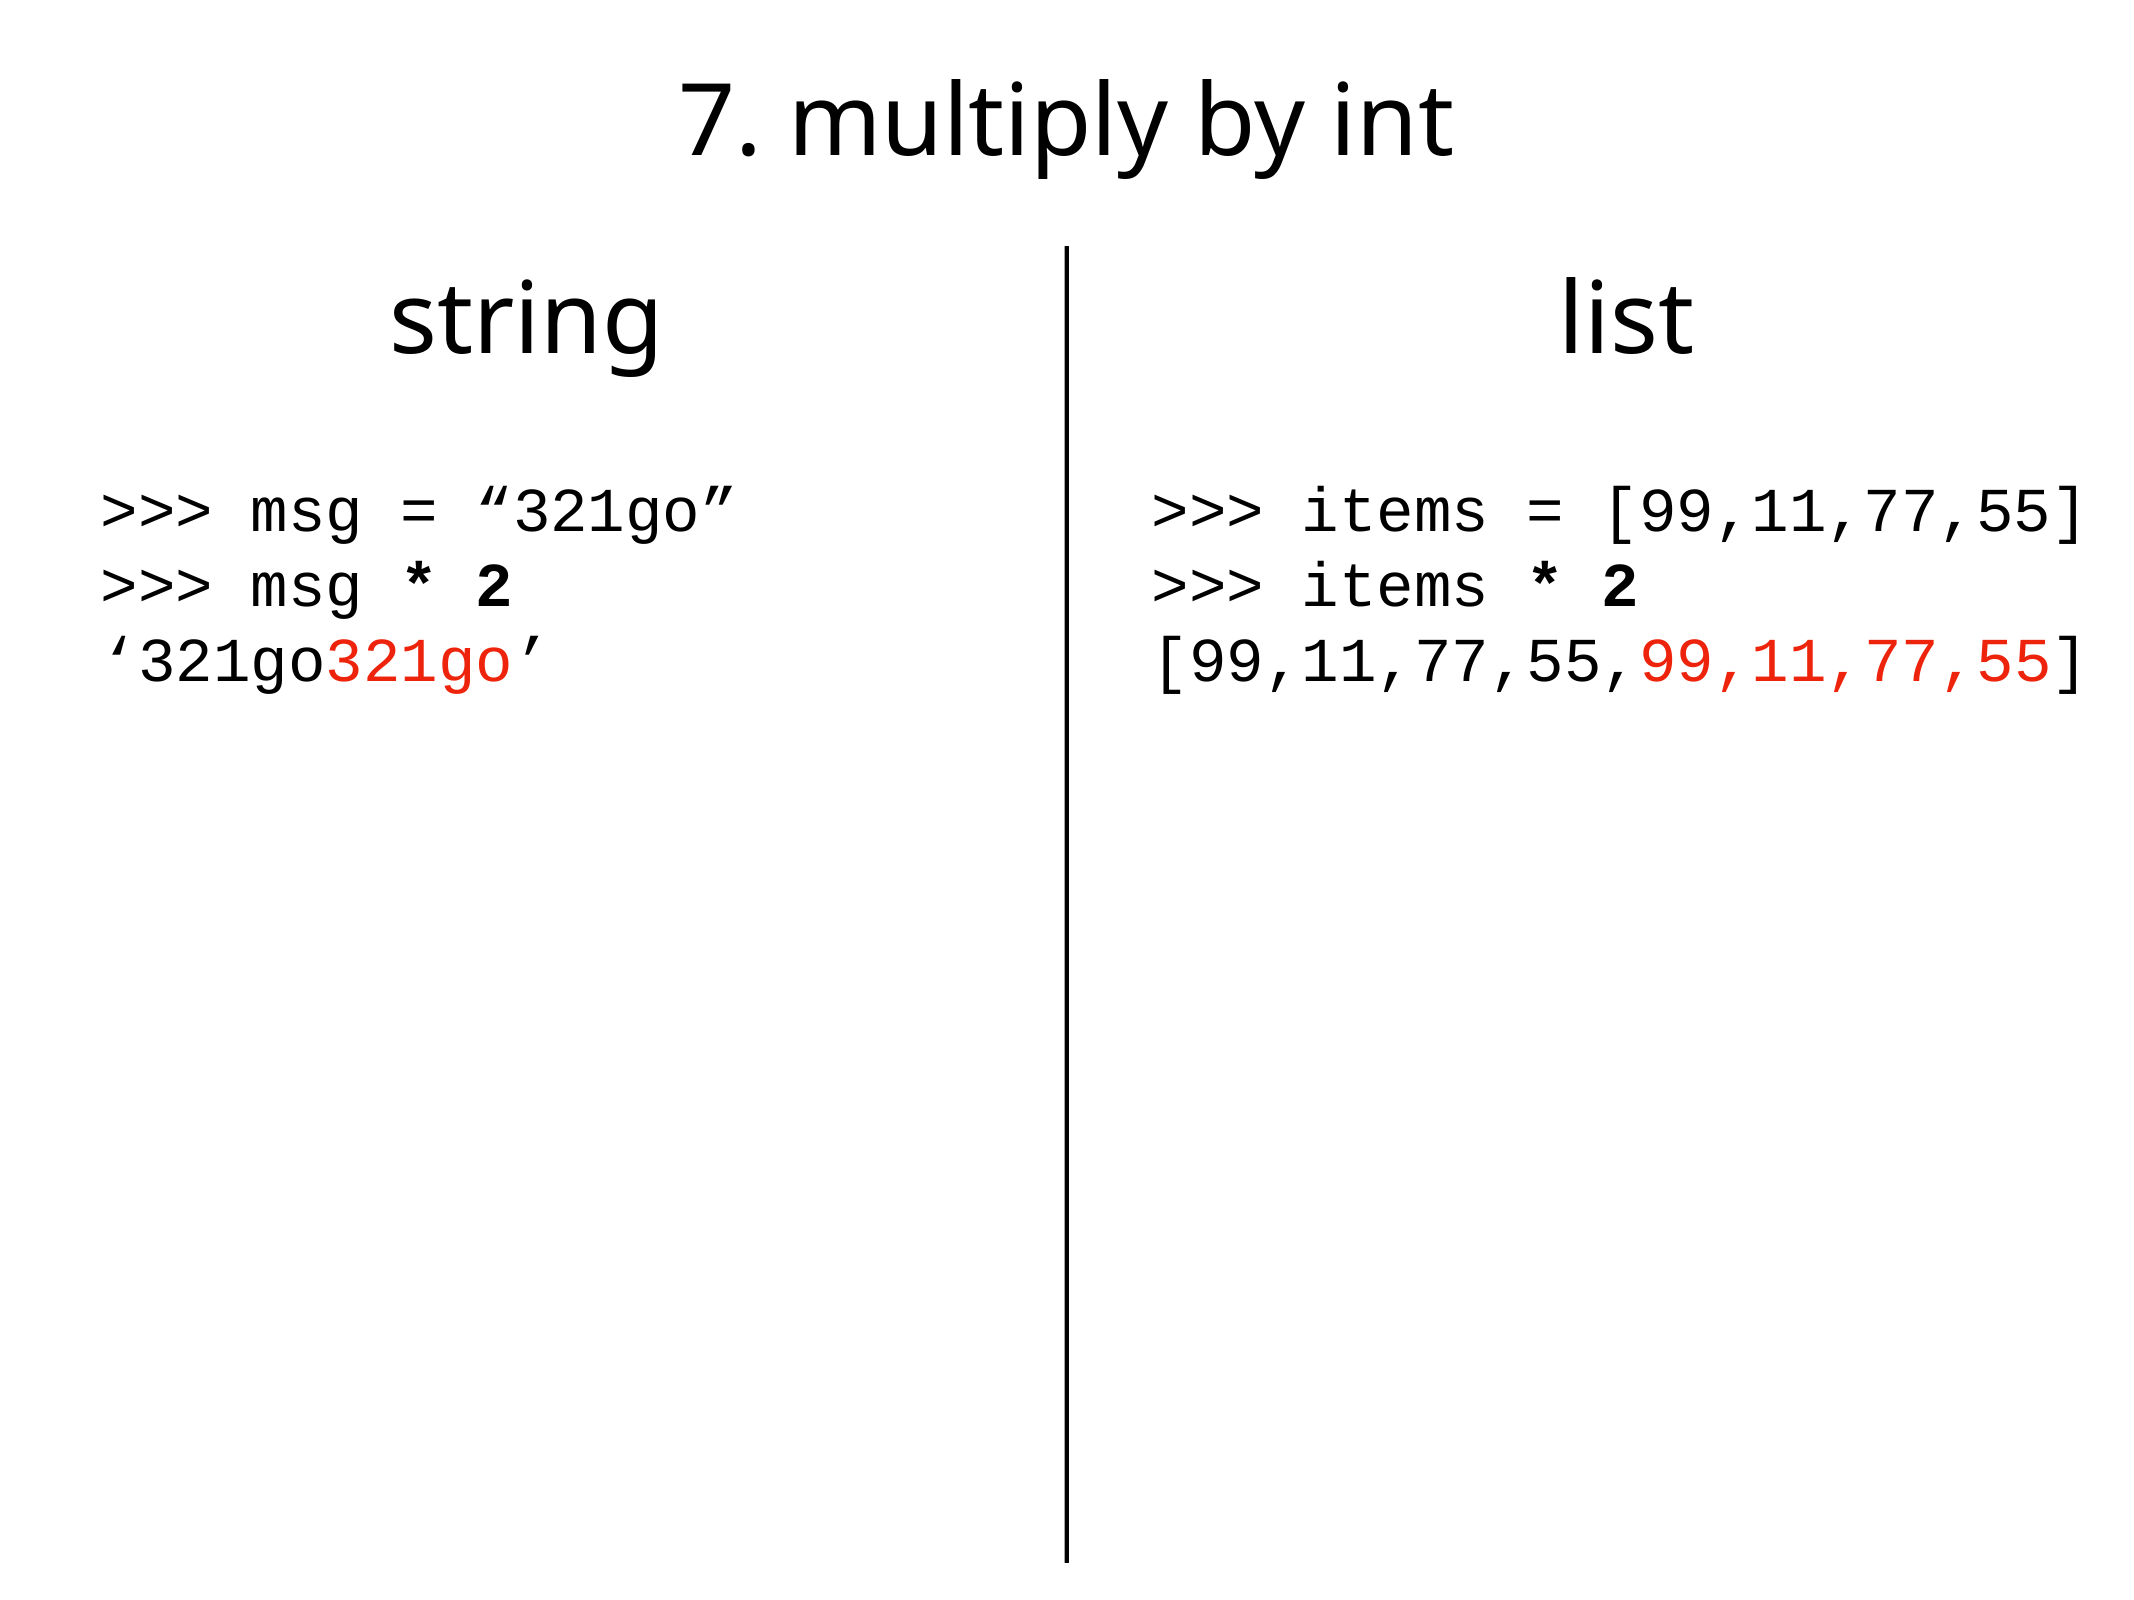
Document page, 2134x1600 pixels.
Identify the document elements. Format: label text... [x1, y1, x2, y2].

text_box >>> msg = “321go” >>> msg * 2 ‘321go321go’ [92, 460, 747, 702]
title 7. multiply by int [155, 41, 1978, 191]
text_box >>> items = [99,11,77,55] >>> items * 2 [99,11,77,55,99,11,77,55] [1143, 460, 2098, 702]
text_box list [1272, 239, 1981, 388]
text_box string [172, 239, 881, 388]
